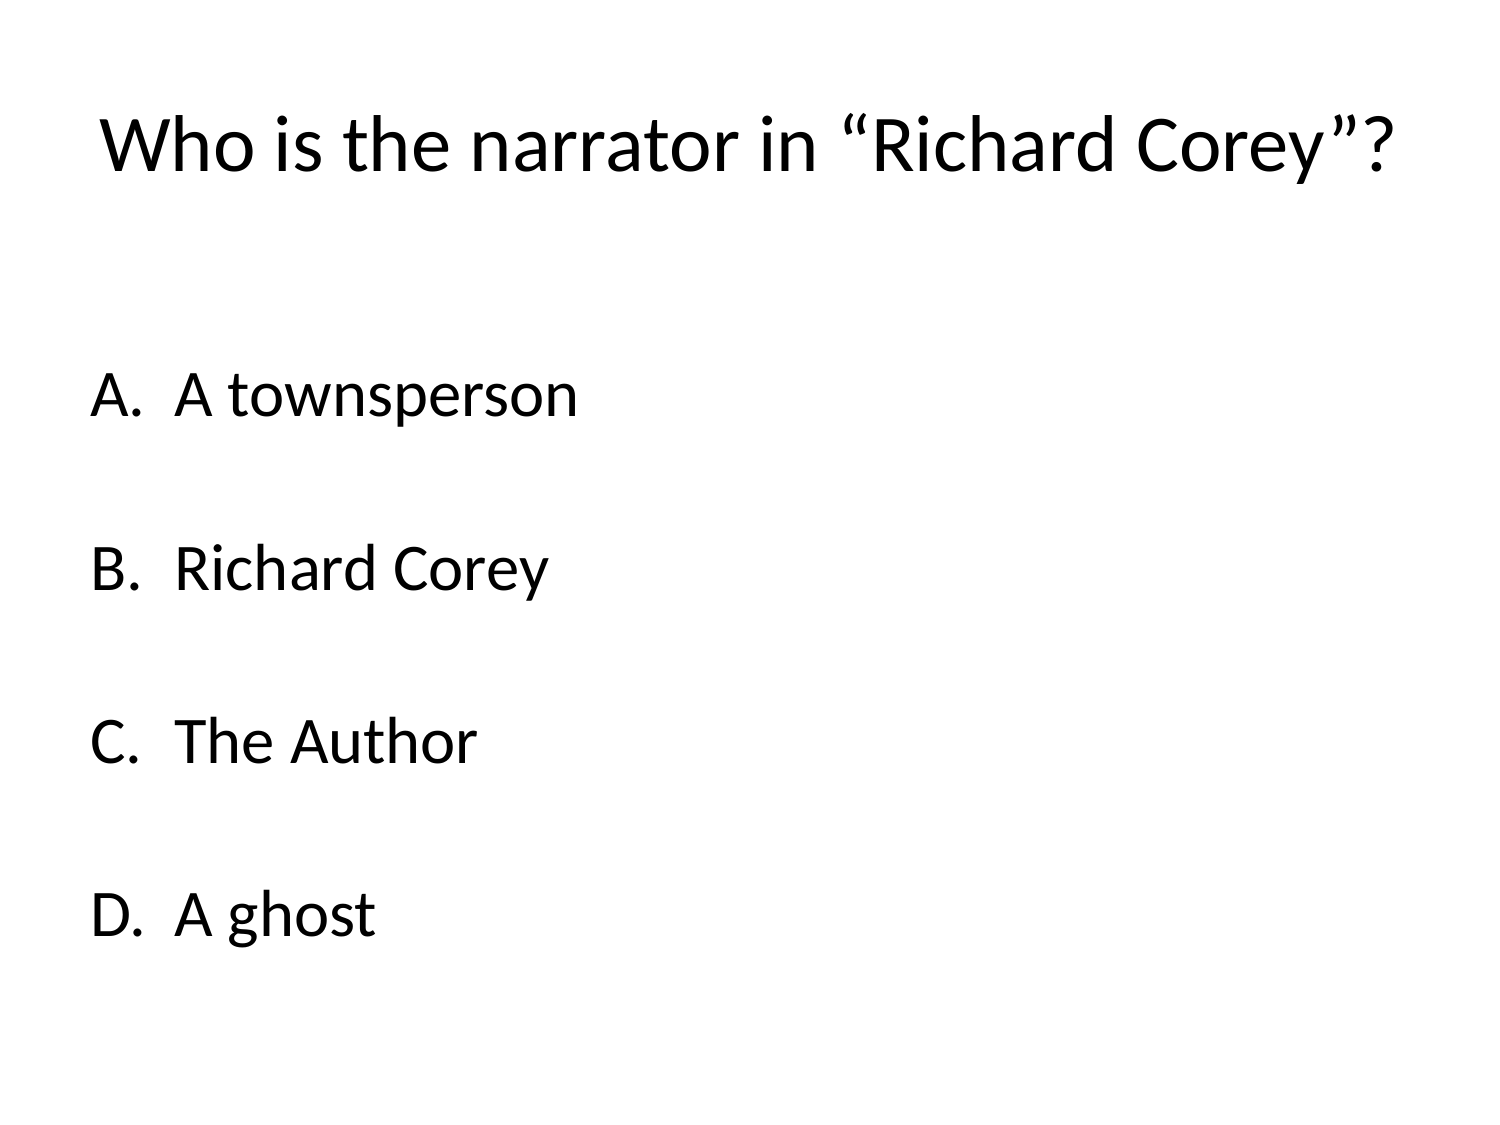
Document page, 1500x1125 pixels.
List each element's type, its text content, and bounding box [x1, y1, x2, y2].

title Who is the narrator in “Richard Corey”? [75, 45, 1425, 233]
list A townsperson Richard Corey The Author A ghost [75, 262, 1425, 1005]
